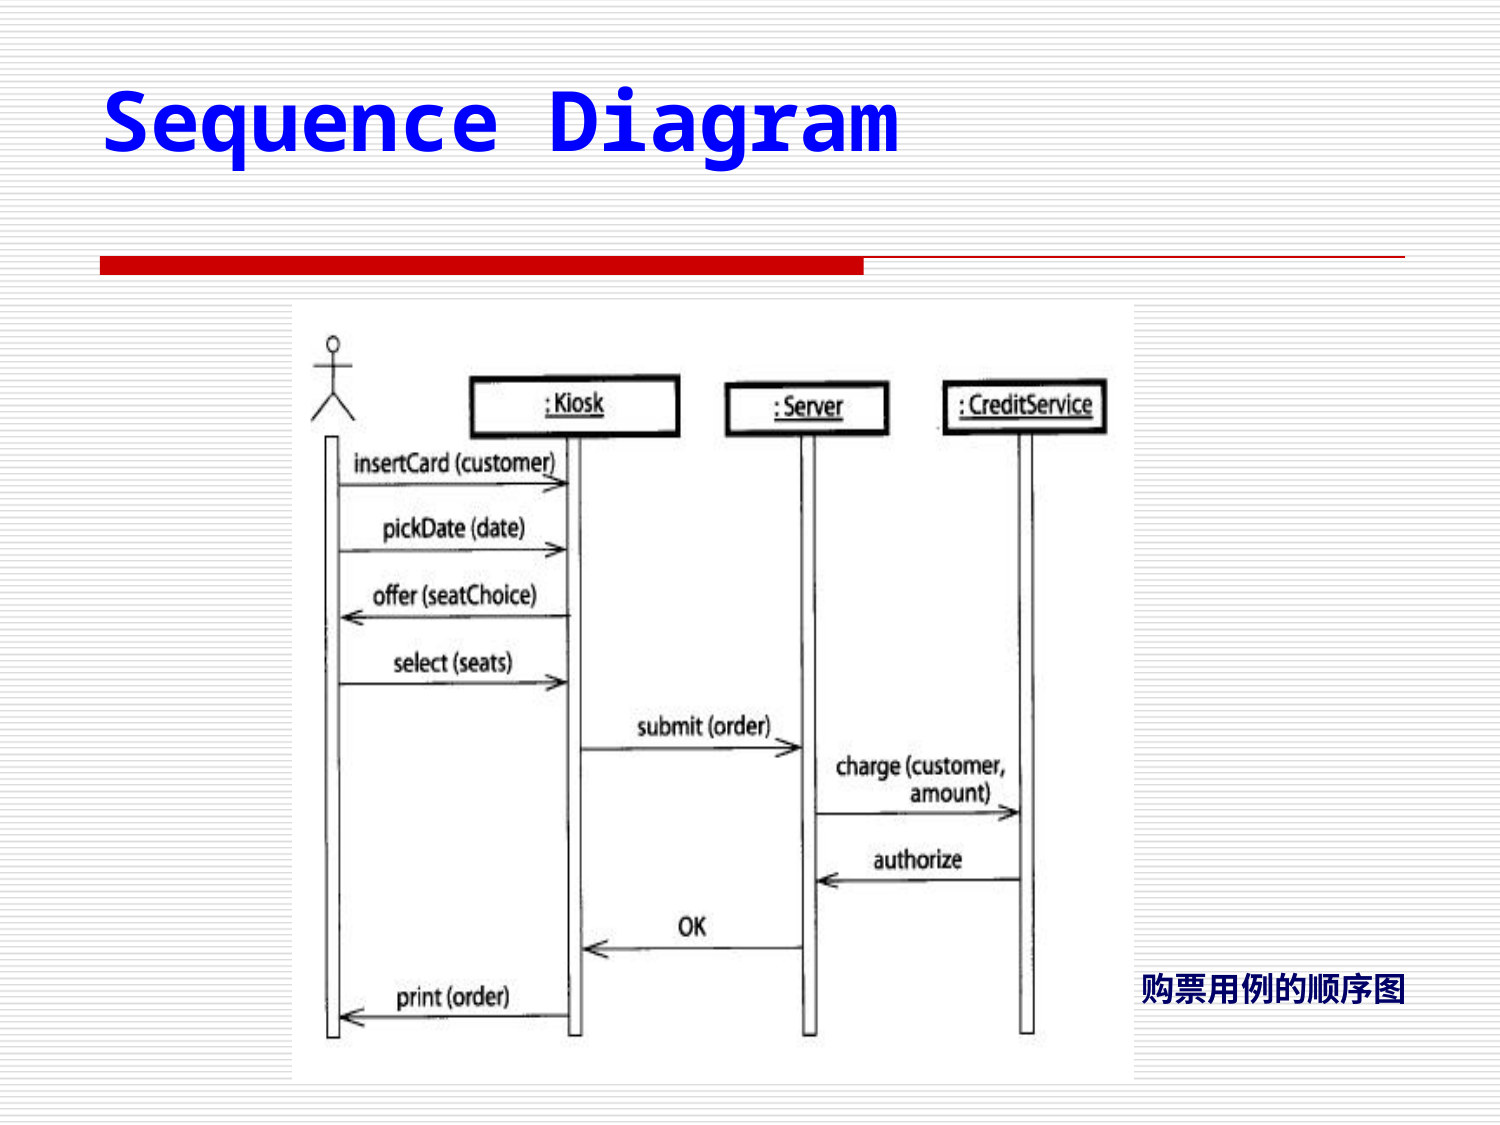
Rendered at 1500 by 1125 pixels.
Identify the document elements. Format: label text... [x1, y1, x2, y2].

picture [0, 0, 1500, 1125]
text_box 购票用例的顺序图 [1139, 961, 1500, 1016]
text_box Sequence Diagram [85, 60, 1371, 176]
